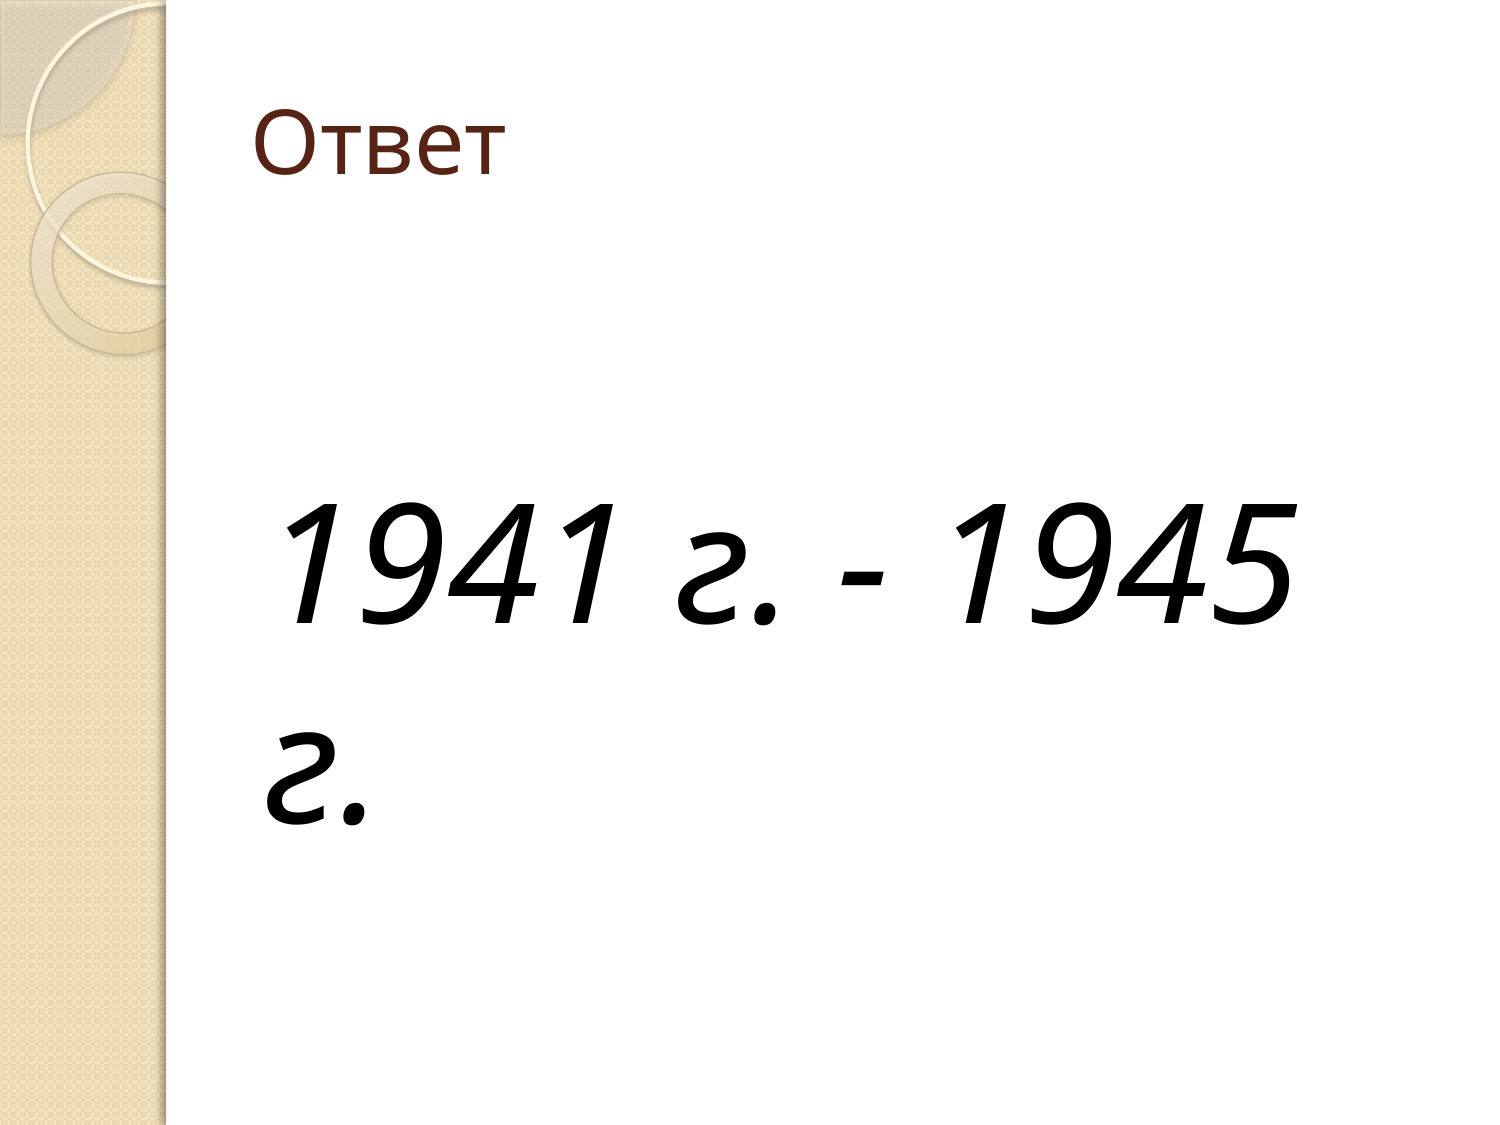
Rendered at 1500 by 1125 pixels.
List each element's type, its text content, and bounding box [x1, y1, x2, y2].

list 1941 г. - 1945 г. [235, 237, 1466, 1025]
title Ответ [235, 45, 1466, 233]
